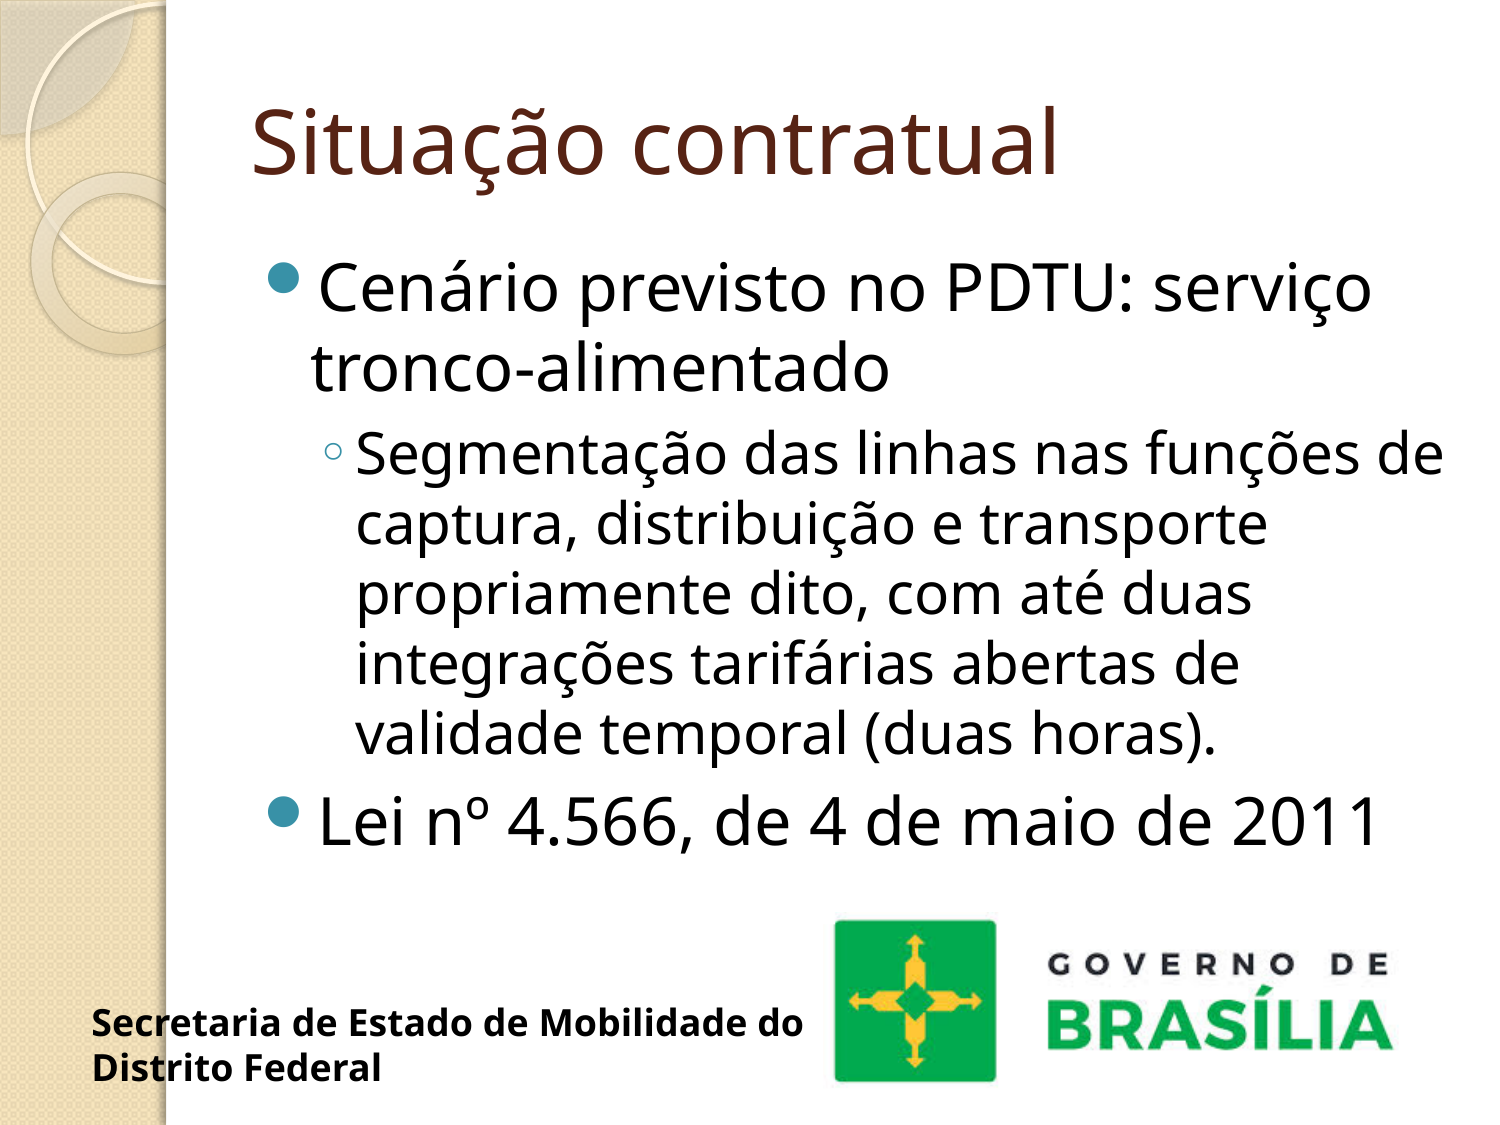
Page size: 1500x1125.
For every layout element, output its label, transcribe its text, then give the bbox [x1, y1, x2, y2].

picture [823, 953, 1424, 1118]
list Cenário previsto no PDTU: serviço tronco-alimentado Segmentação das linhas nas funções de captura, distribuição e transporte propriamente dito, com até duas integrações tarifárias abertas de validade temporal (duas horas). Lei nº 4.566, de 4 de maio de 2011 [235, 237, 1466, 953]
title Situação contratual [235, 45, 1466, 233]
